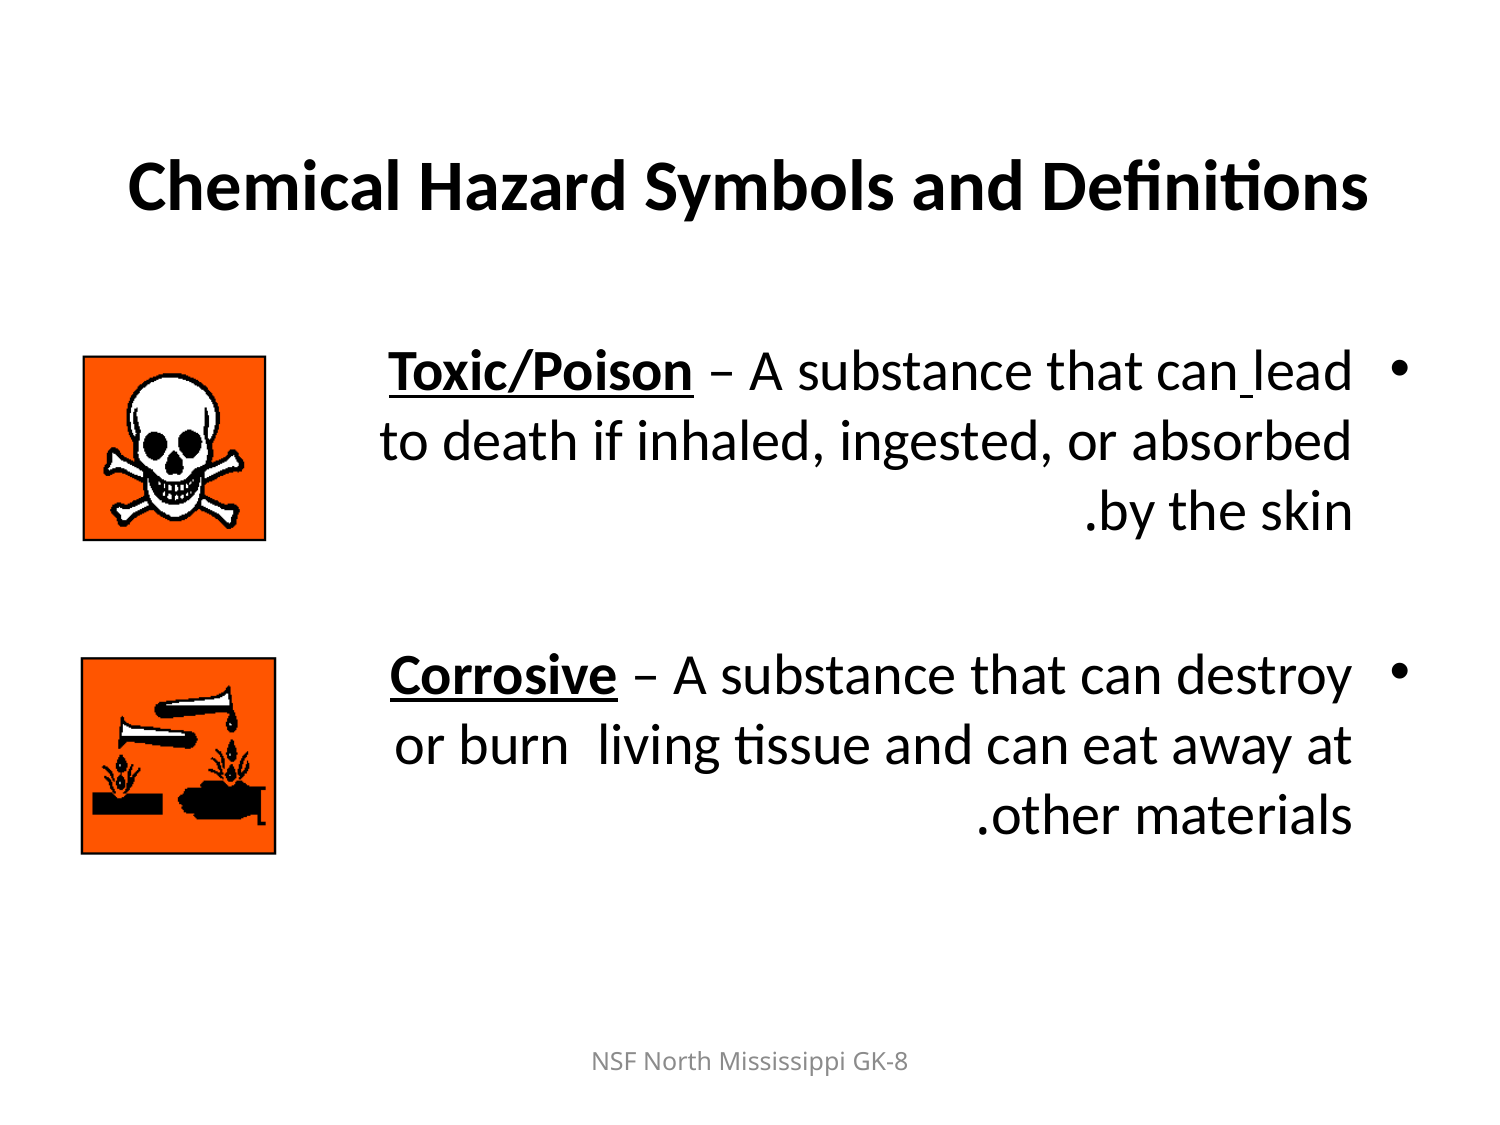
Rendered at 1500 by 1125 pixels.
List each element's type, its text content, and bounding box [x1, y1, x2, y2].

title Chemical Hazard Symbols and Definitions [112, 87, 1388, 275]
list Toxic/Poison – A substance that can lead to death if inhaled, ingested, or absorbed by the skin. Corrosive – A substance that can destroy or burn living tissue and can eat away at other materials. [312, 324, 1425, 1000]
picture [74, 649, 288, 863]
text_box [74, 349, 276, 551]
footer NSF North Mississippi GK-8 [512, 1025, 988, 1100]
